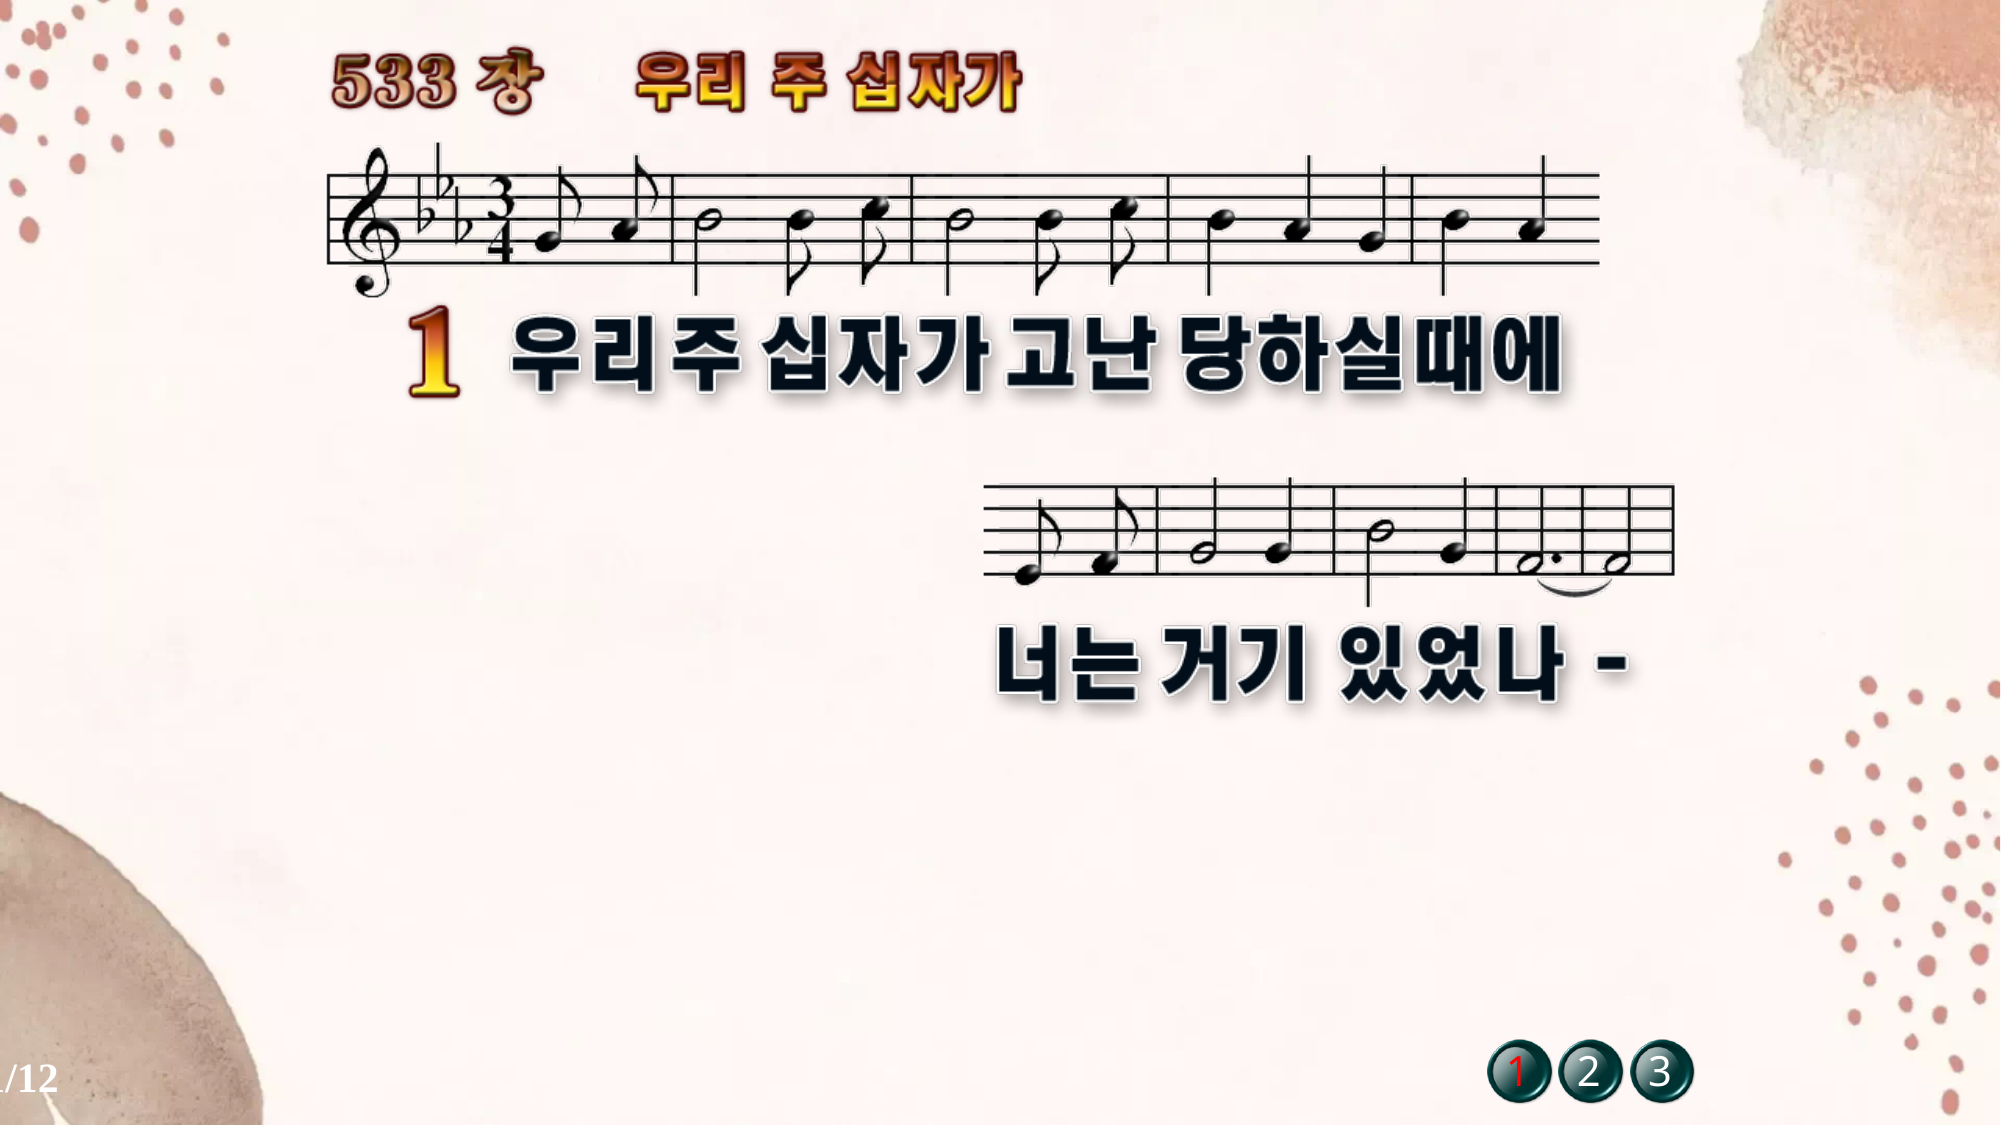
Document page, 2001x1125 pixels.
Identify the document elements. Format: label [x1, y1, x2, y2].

text_box [1484, 1035, 1555, 1106]
text_box [1555, 1035, 1626, 1106]
text_box [1627, 1035, 1697, 1106]
picture [0, 0, 2001, 1125]
